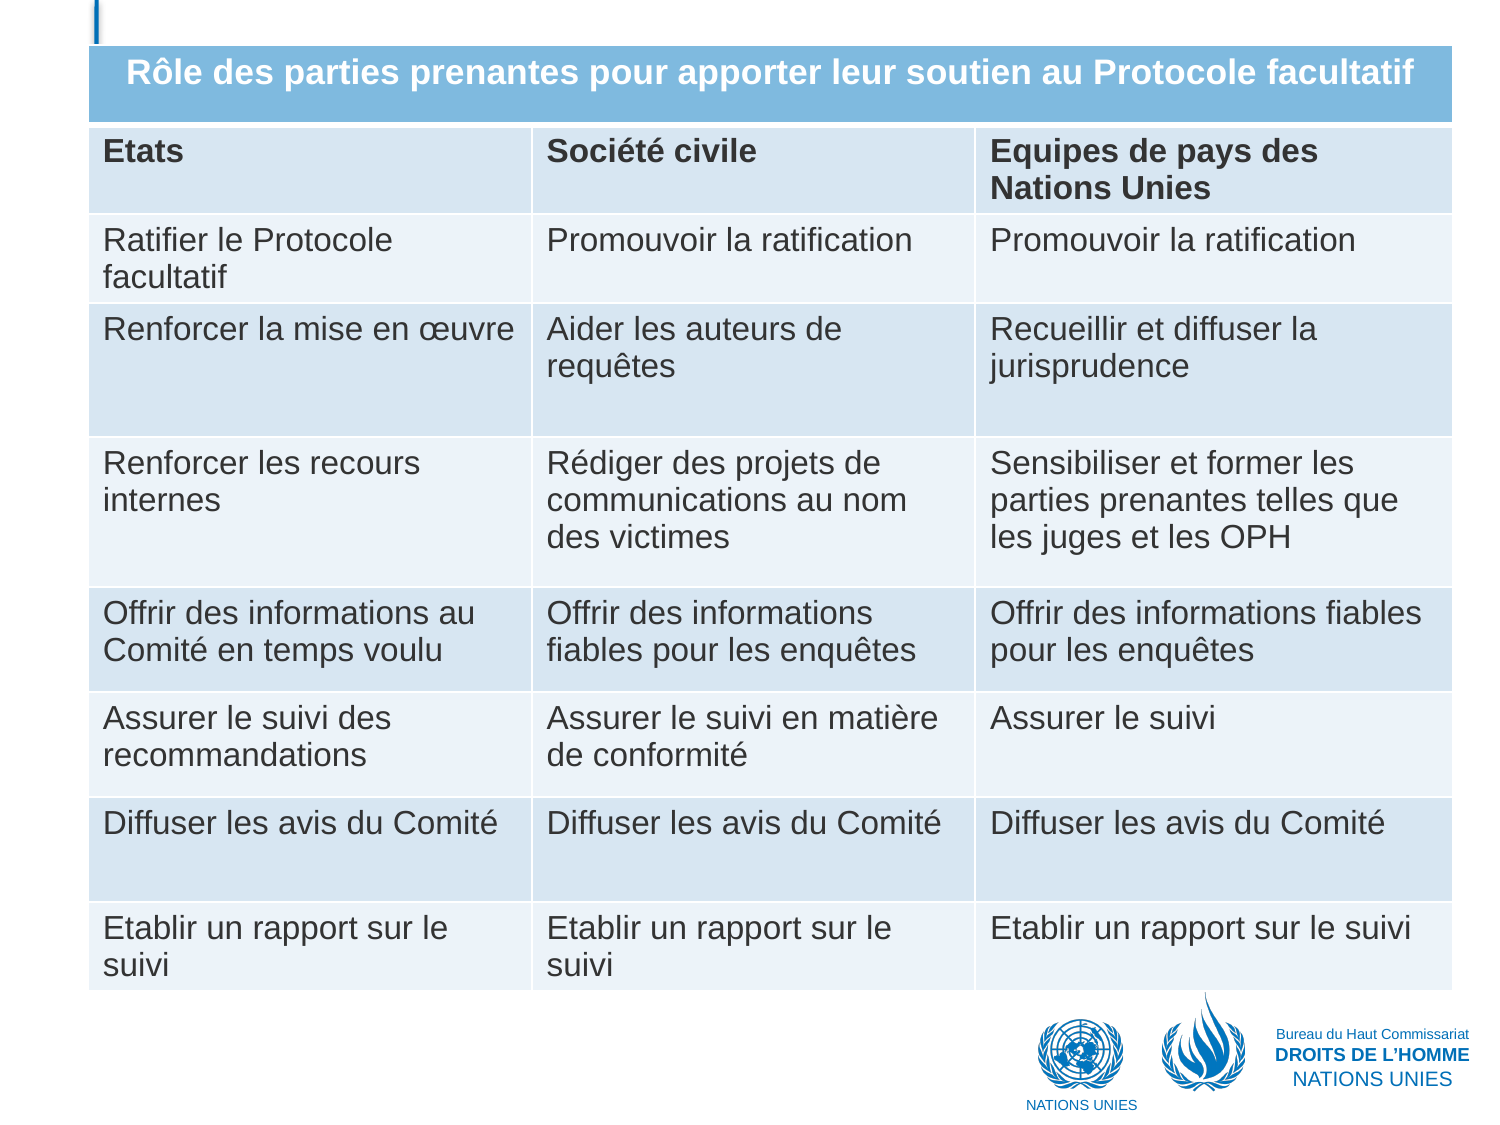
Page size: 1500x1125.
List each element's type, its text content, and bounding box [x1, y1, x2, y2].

table_cell Rédiger des projets de communications au nom des victimes [533, 438, 974, 586]
table_header Rôle des parties prenantes pour apporter leur soutien au Protocole facultatif [89, 46, 1452, 122]
table_cell Sensibiliser et former les parties prenantes telles que les juges et les OPH [976, 438, 1452, 586]
table_cell Assurer le suivi en matière de conformité [533, 693, 974, 796]
table_cell Assurer le suivi [976, 693, 1452, 796]
table_cell Offrir des informations fiables pour les enquêtes [976, 588, 1452, 691]
table_cell Société civile [533, 128, 974, 213]
text_box Bureau du Haut Commissariat DROITS DE L’HOMME NATIONS UNIES [1245, 1017, 1500, 1098]
table_cell Offrir des informations au Comité en temps voulu [89, 588, 531, 691]
table_cell Diffuser les avis du Comité [976, 798, 1452, 901]
table_cell Etablir un rapport sur le suivi [533, 903, 974, 990]
table_cell Promouvoir la ratification [533, 215, 974, 302]
table_cell Equipes de pays des Nations Unies [976, 128, 1452, 213]
table_cell Diffuser les avis du Comité [533, 798, 974, 901]
table_cell Etats [89, 128, 531, 213]
table_cell Promouvoir la ratification [976, 215, 1452, 302]
picture [1037, 990, 1457, 1107]
table_cell Assurer le suivi des recommandations [89, 693, 531, 796]
table_cell Renforcer la mise en œuvre [89, 304, 531, 436]
table_cell Renforcer les recours internes [89, 438, 531, 586]
table_cell Ratifier le Protocole facultatif [89, 215, 531, 302]
table_cell Recueillir et diffuser la jurisprudence [976, 304, 1452, 436]
table_cell Aider les auteurs de requêtes [533, 304, 974, 436]
text_box NATIONS UNIES [980, 1088, 1184, 1121]
table_cell Etablir un rapport sur le suivi [89, 903, 531, 990]
table_cell Etablir un rapport sur le suivi [976, 903, 1452, 990]
table_cell Diffuser les avis du Comité [89, 798, 531, 901]
table_cell Offrir des informations fiables pour les enquêtes [533, 588, 974, 691]
